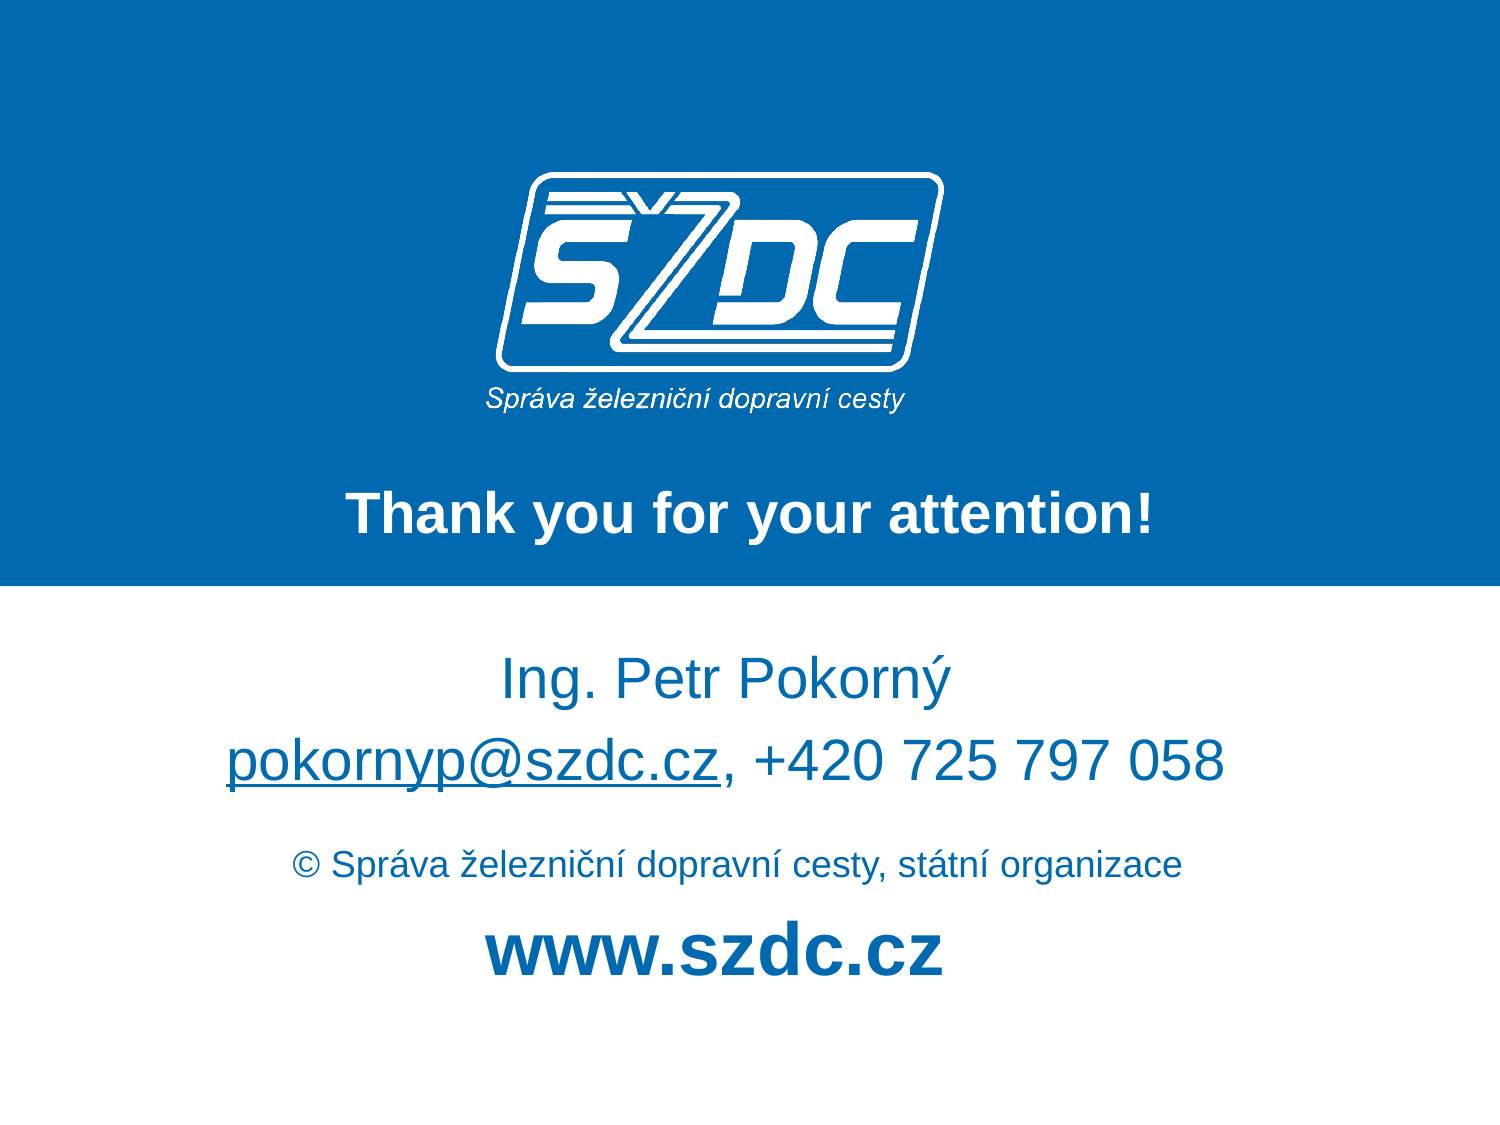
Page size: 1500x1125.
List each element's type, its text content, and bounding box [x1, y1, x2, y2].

text_box Thank you for your attention! [0, 467, 1500, 575]
picture [486, 172, 944, 414]
list Ing. Petr Pokorný pokornyp@szdc.cz, +420 725 797 058 [159, 633, 1294, 811]
